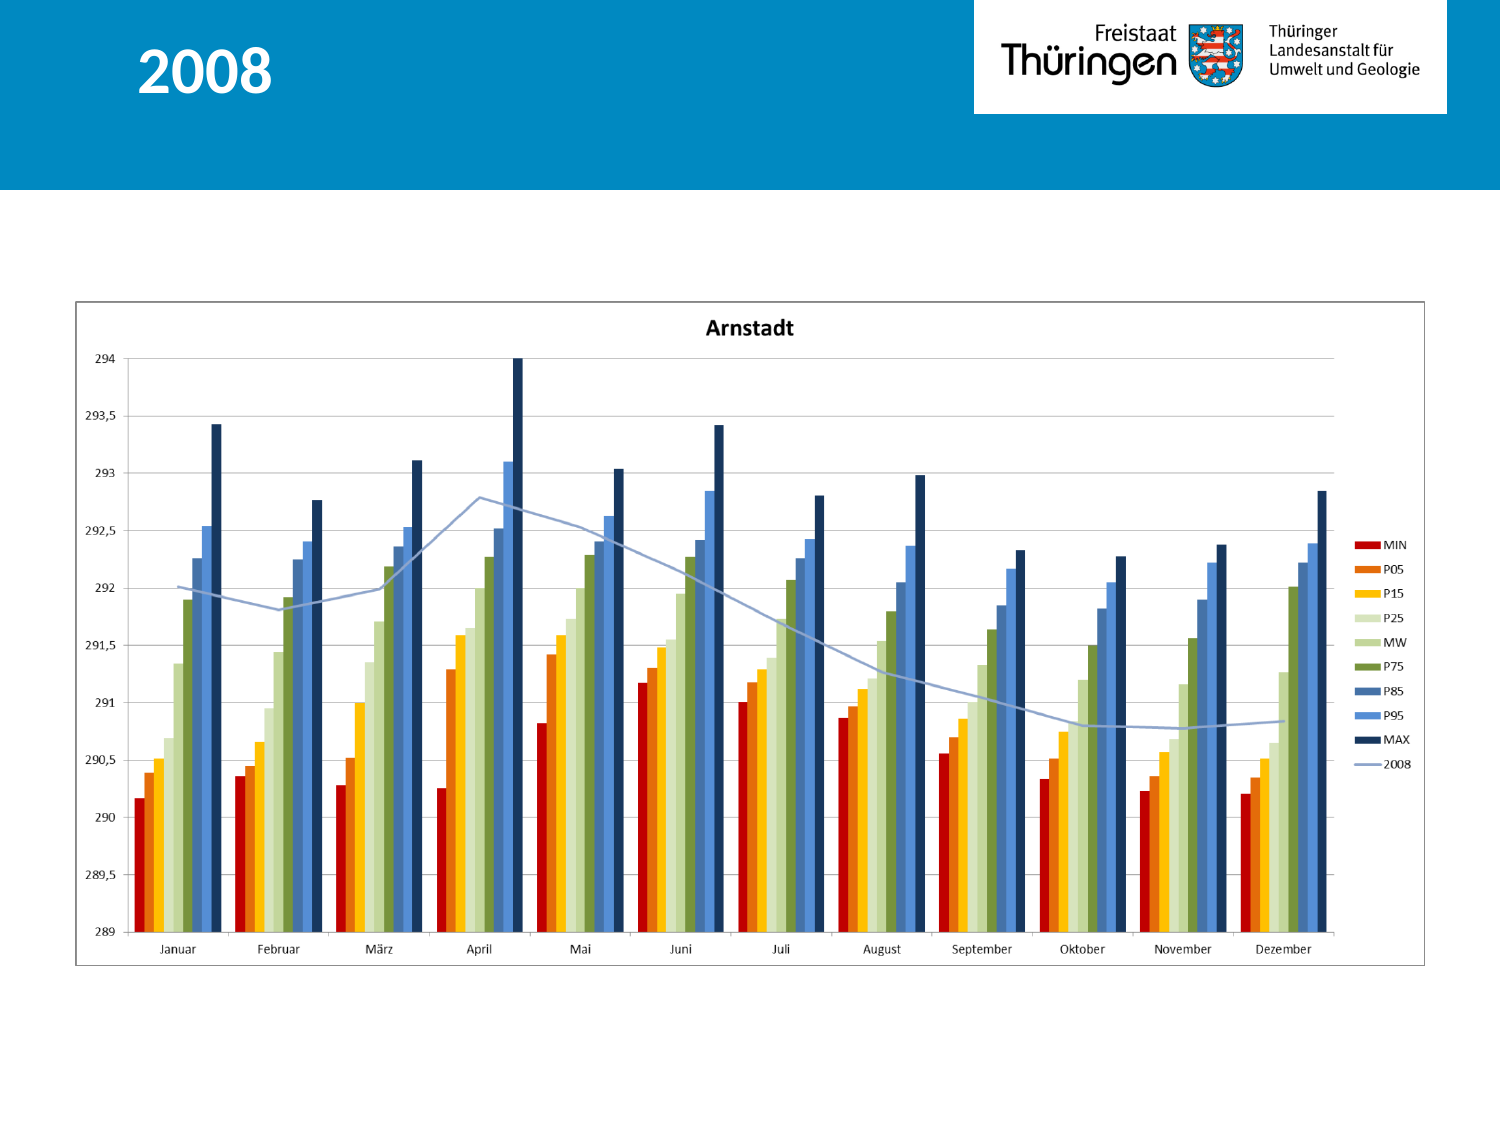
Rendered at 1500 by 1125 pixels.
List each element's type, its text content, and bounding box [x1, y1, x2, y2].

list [74, 301, 1426, 966]
picture [975, 0, 1446, 113]
text_box 2008 [64, 19, 845, 114]
